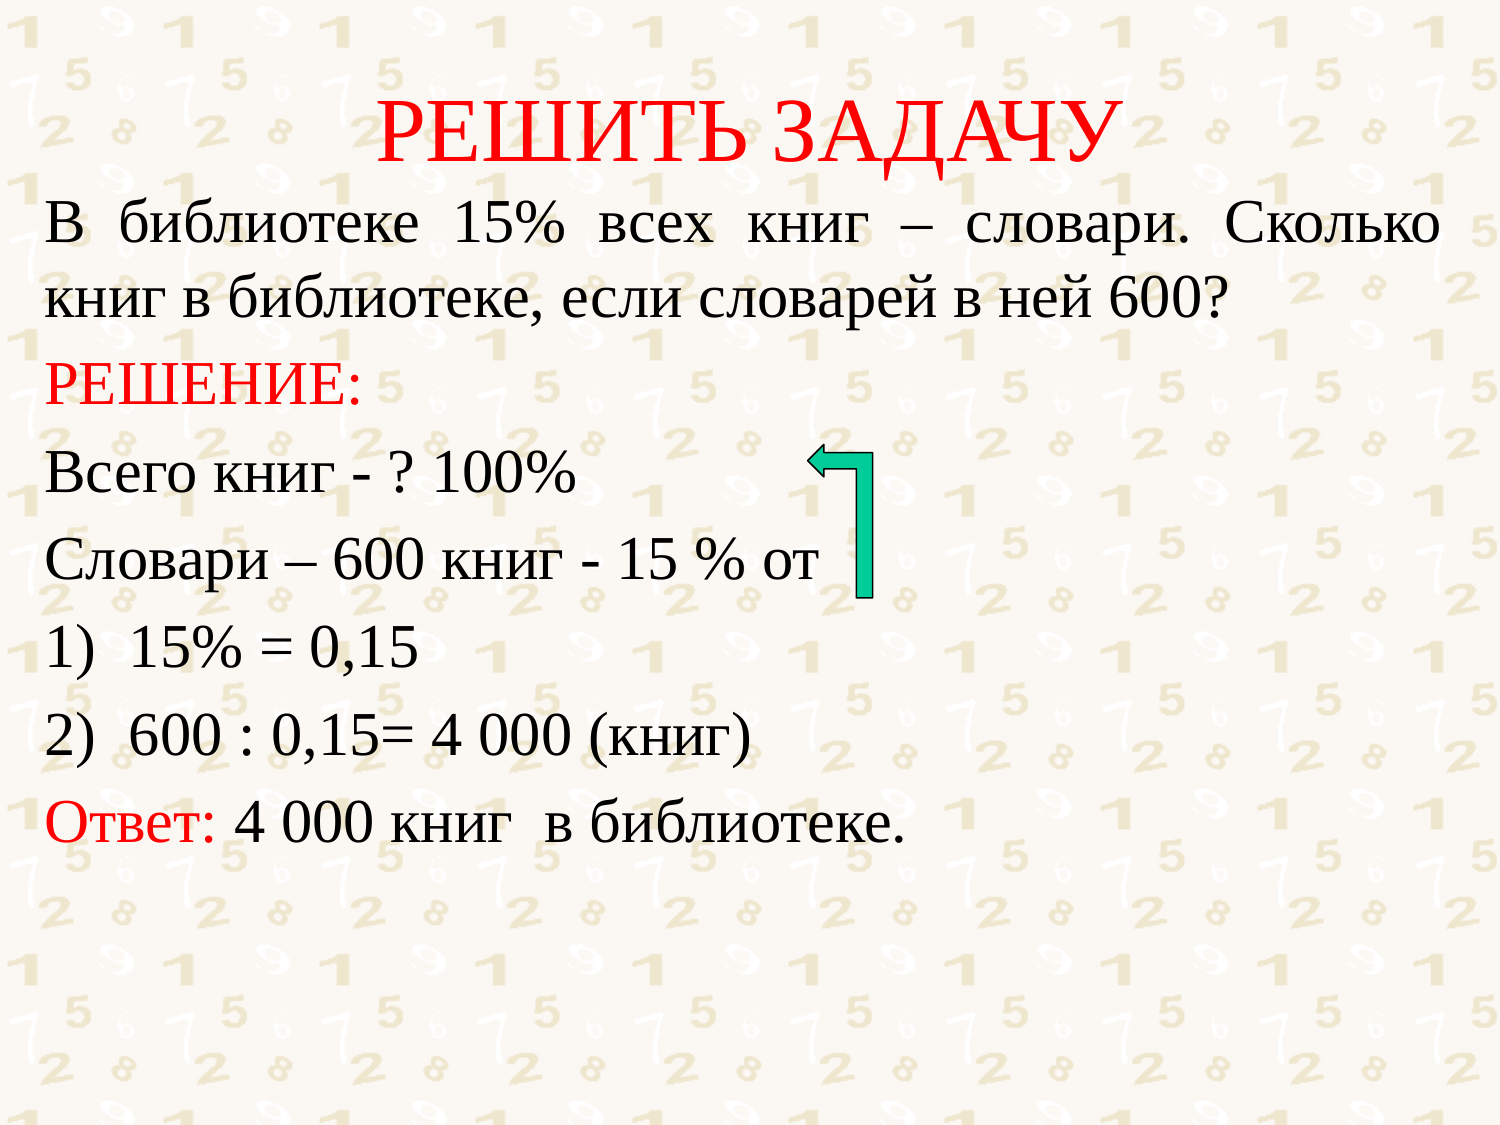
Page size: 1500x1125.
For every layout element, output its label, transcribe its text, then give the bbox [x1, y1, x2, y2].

title РЕШИТЬ ЗАДАЧУ [112, 30, 1388, 172]
text_box [807, 444, 873, 598]
picture [0, 0, 1500, 1125]
list В библиотеке 15% всех книг – словари. Сколько книг в библиотеке, если словарей в ней 600? РЕШЕНИЕ: Всего книг - ? 100% Словари – 600 книг - 15 % от 15% = 0,15 600 : 0,15= 4 000 (книг) Ответ: 4 000 книг в библиотеке. [29, 172, 1459, 848]
